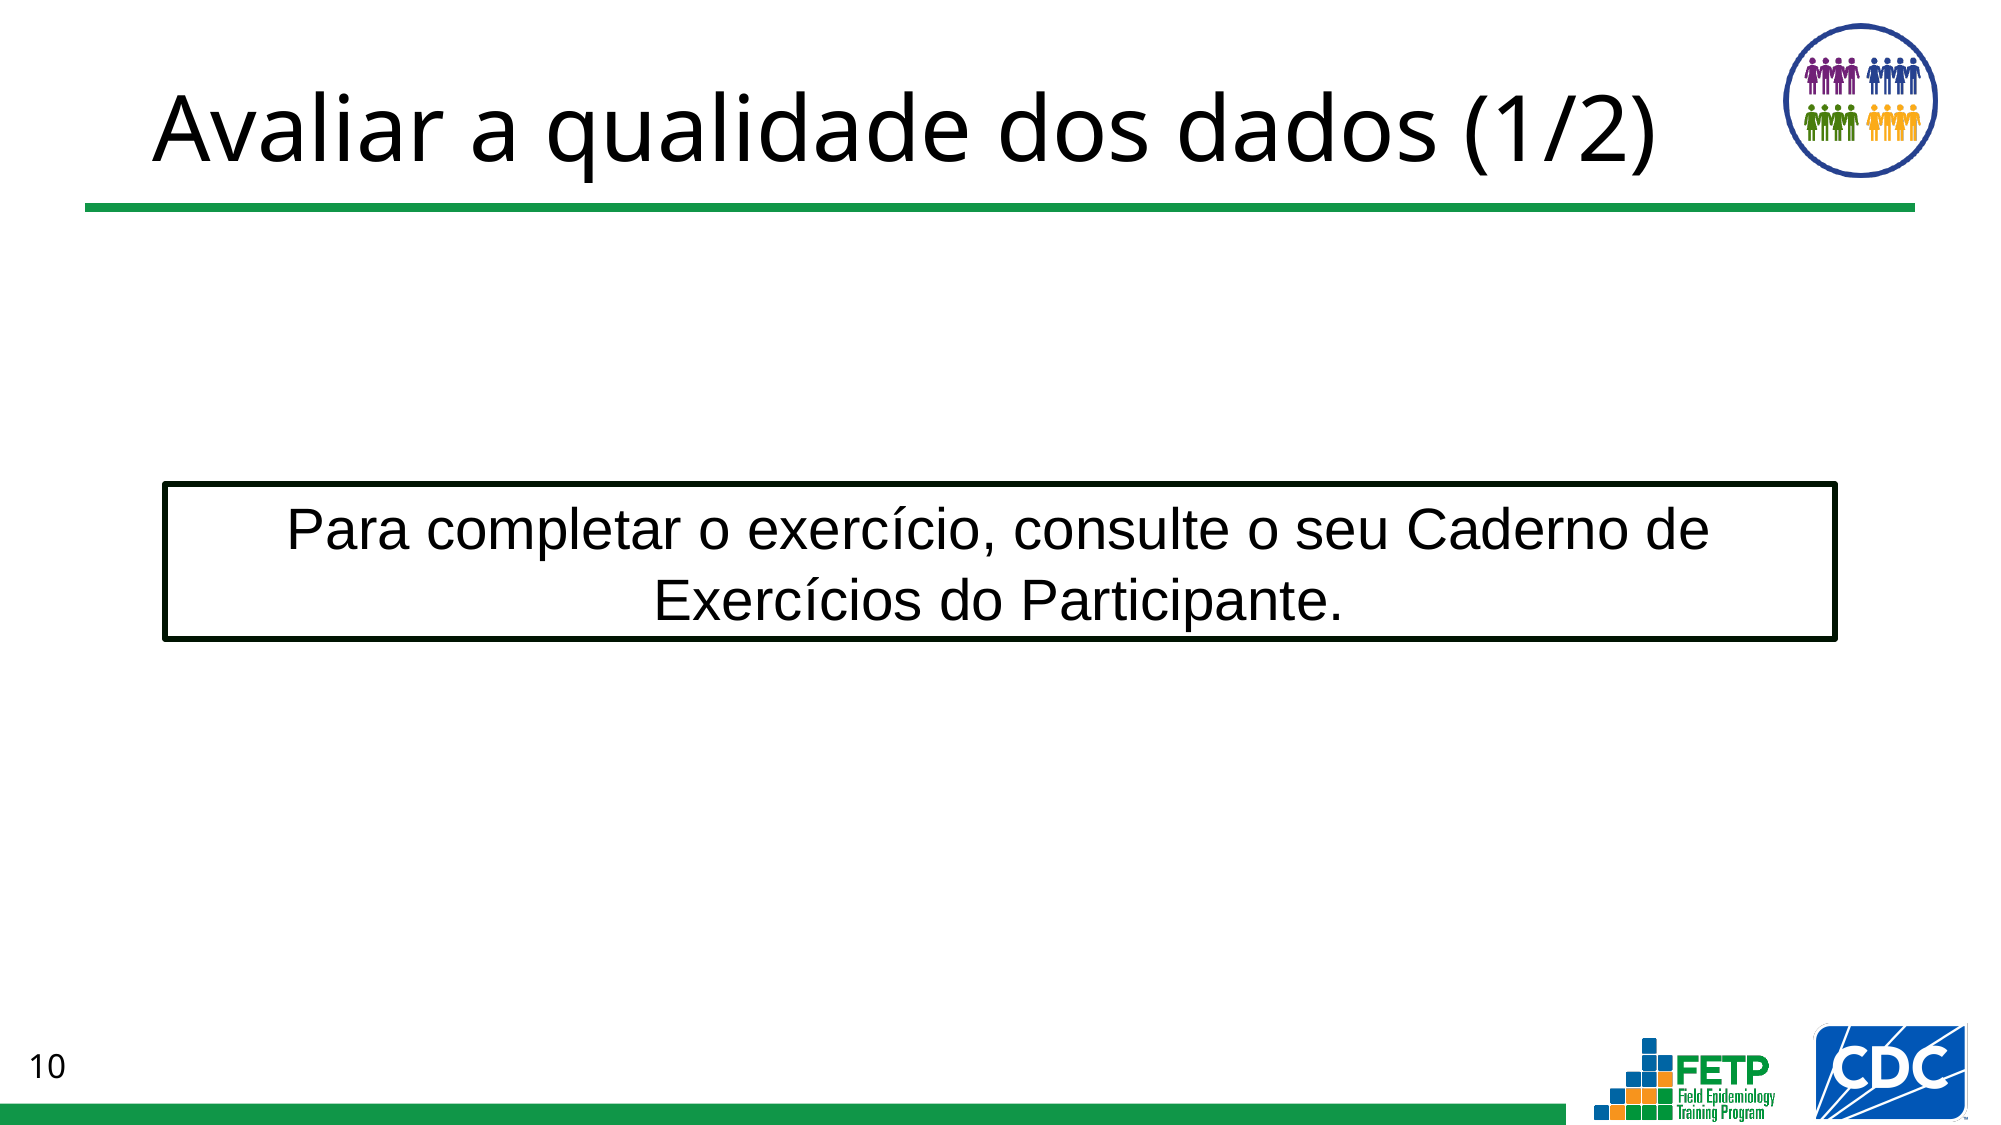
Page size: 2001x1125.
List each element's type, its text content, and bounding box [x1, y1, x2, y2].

picture [1783, 23, 1938, 178]
picture [1594, 1038, 1775, 1122]
title Avaliar a qualidade dos dados (1/2) [137, 75, 1738, 207]
picture [1813, 1023, 1968, 1122]
